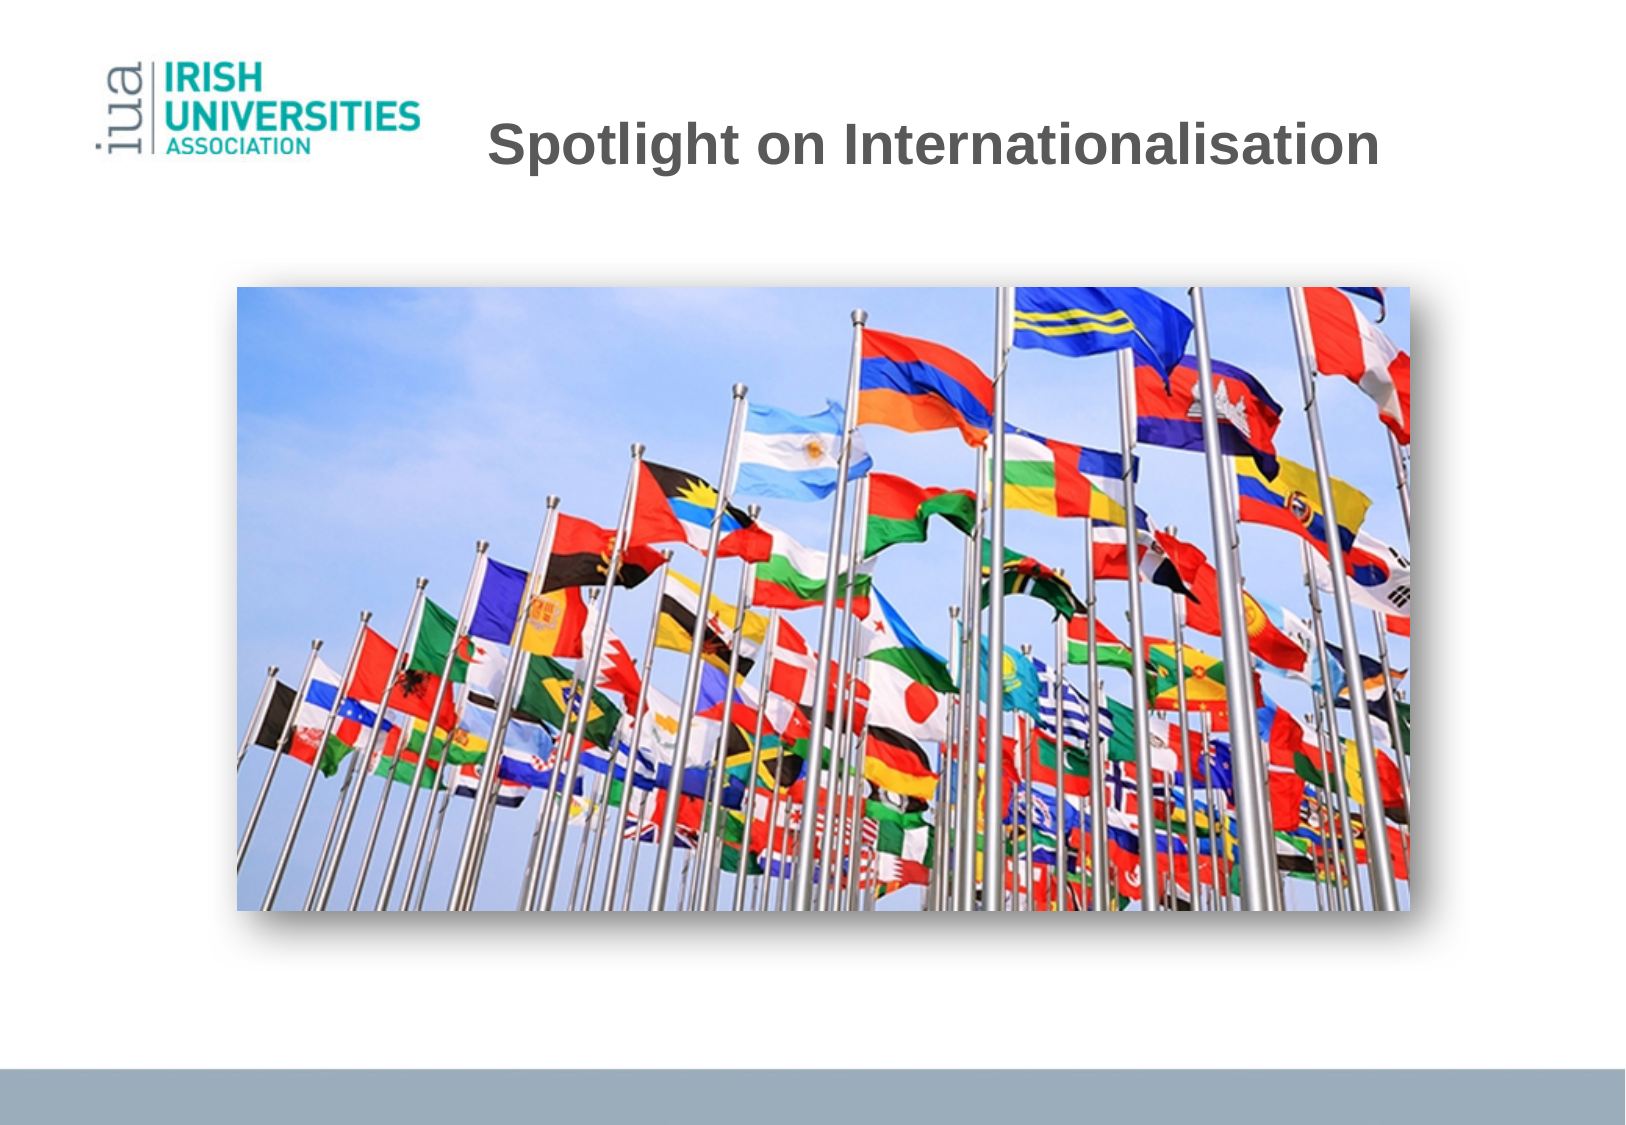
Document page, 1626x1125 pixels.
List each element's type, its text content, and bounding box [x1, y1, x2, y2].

text_box Spotlight on Internationalisation [472, 98, 1565, 181]
picture [0, 0, 1626, 1125]
